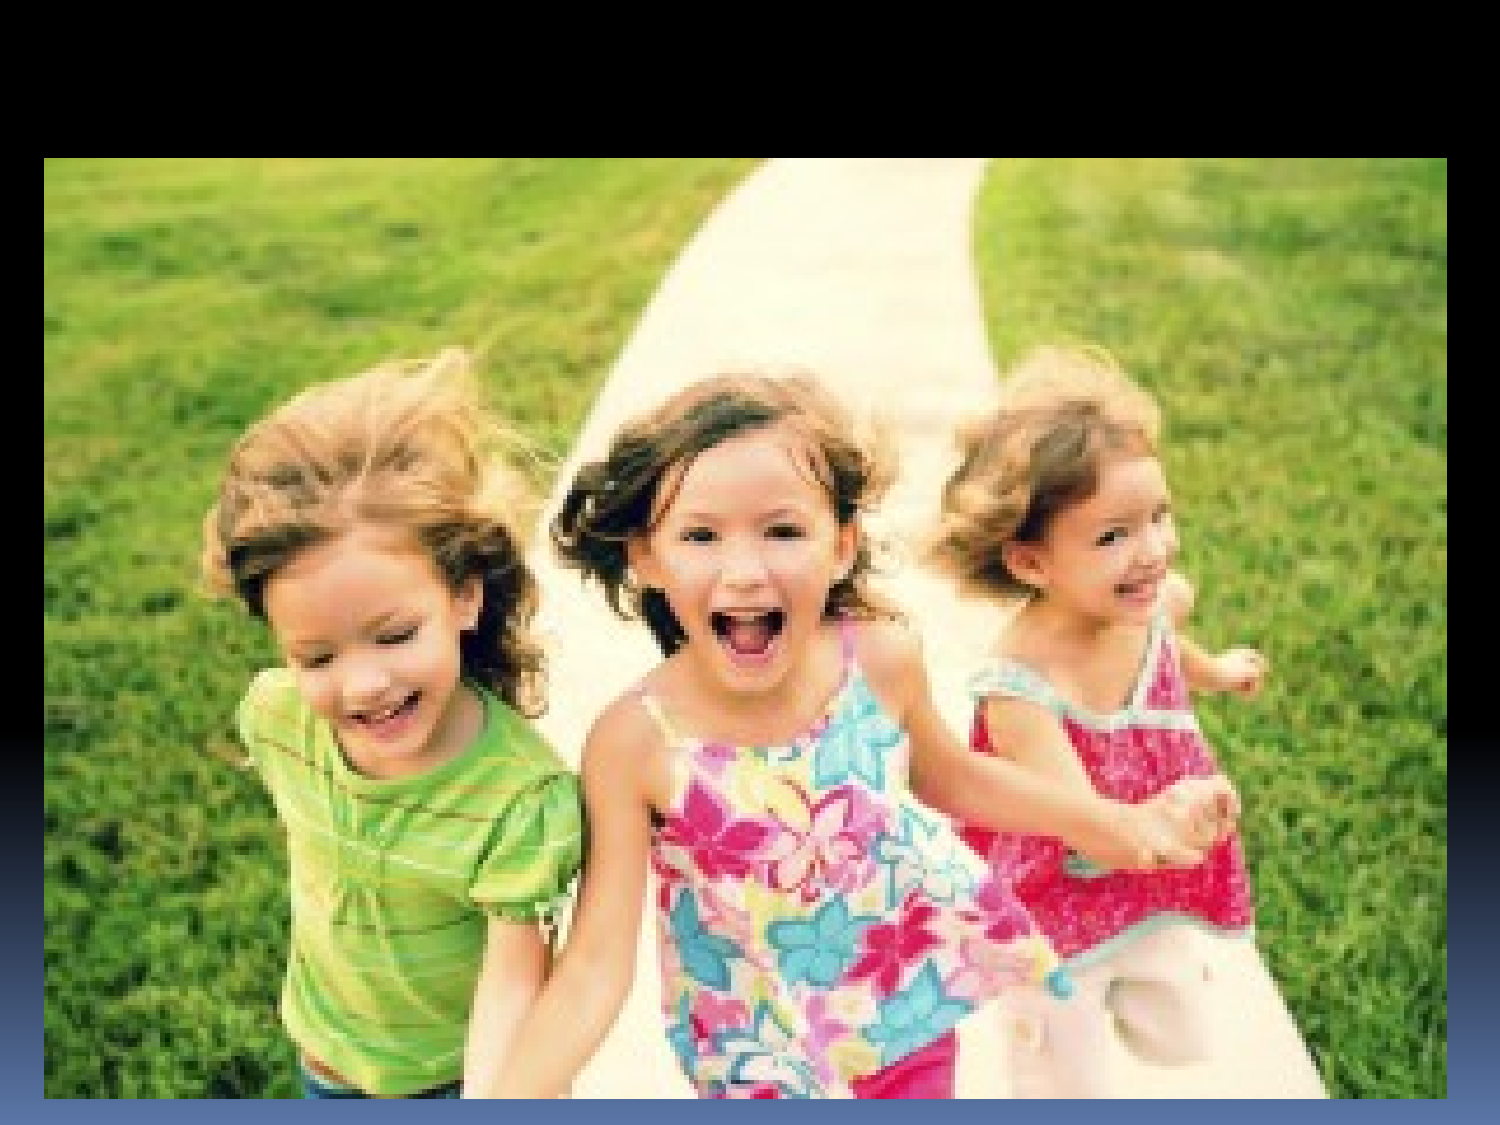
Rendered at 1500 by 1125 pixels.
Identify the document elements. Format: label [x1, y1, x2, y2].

picture [44, 158, 1448, 1099]
